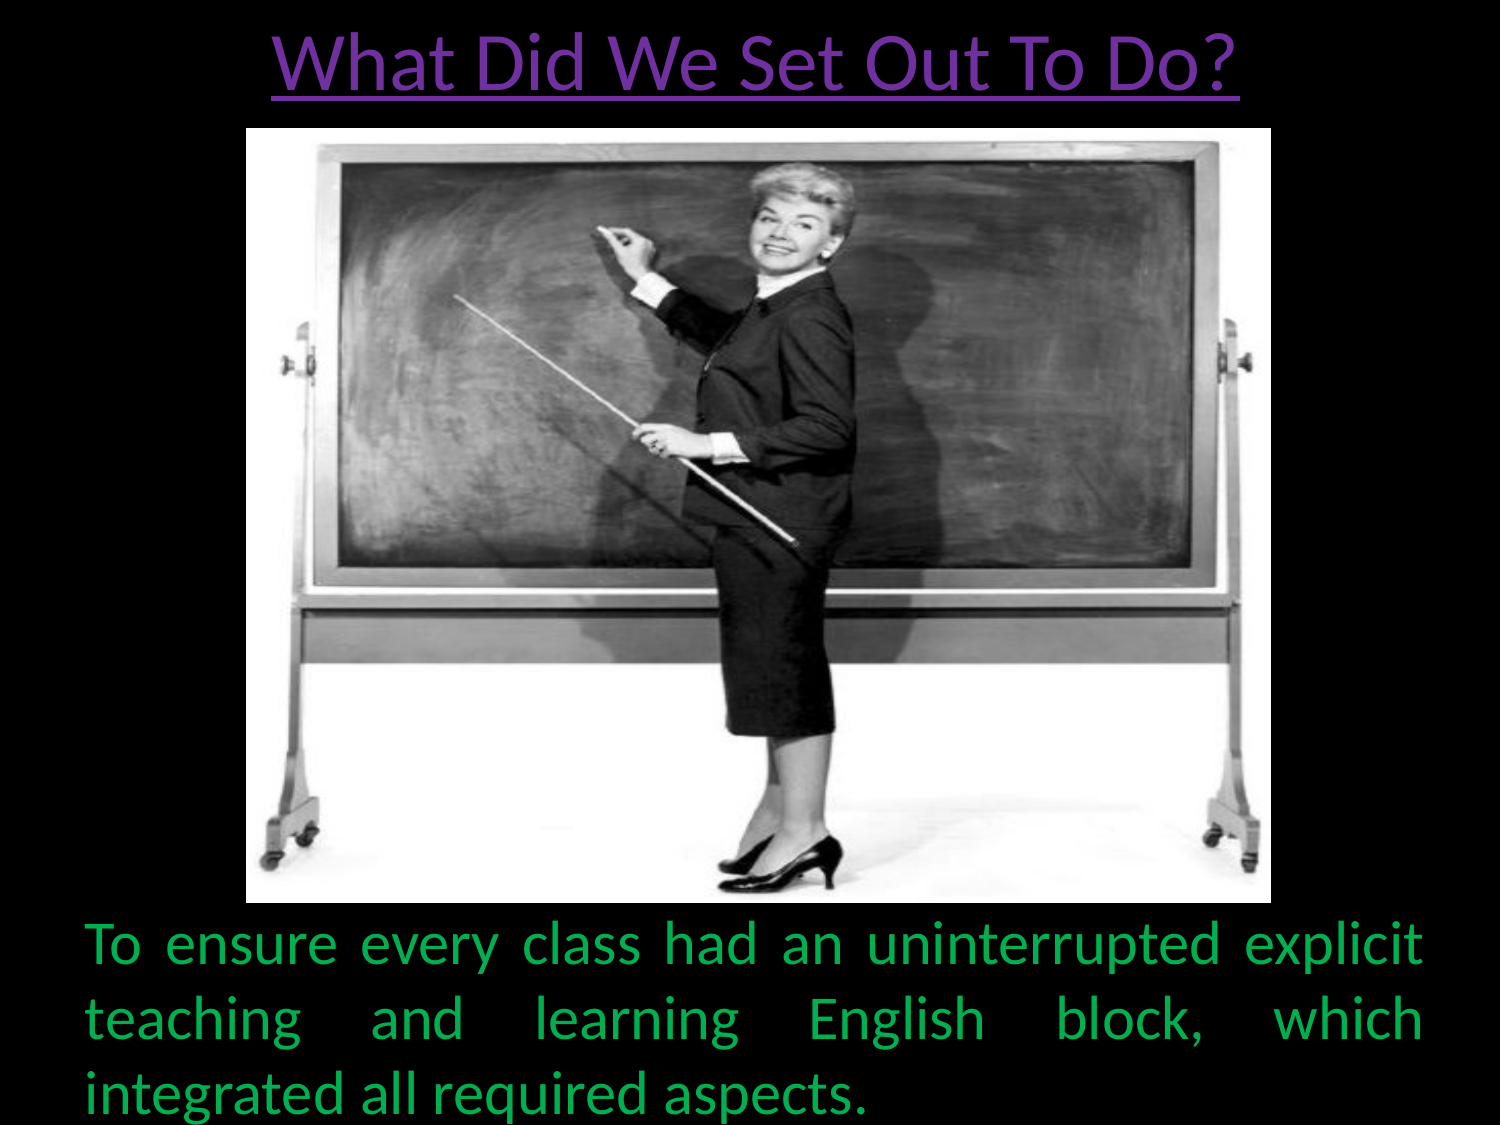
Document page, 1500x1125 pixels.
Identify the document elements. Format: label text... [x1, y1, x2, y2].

text_box What Did We Set Out To Do? To ensure every class had an uninterrupted explicit teaching and learning English block, which integrated all required aspects. [70, 0, 1442, 1125]
picture [245, 128, 1271, 903]
